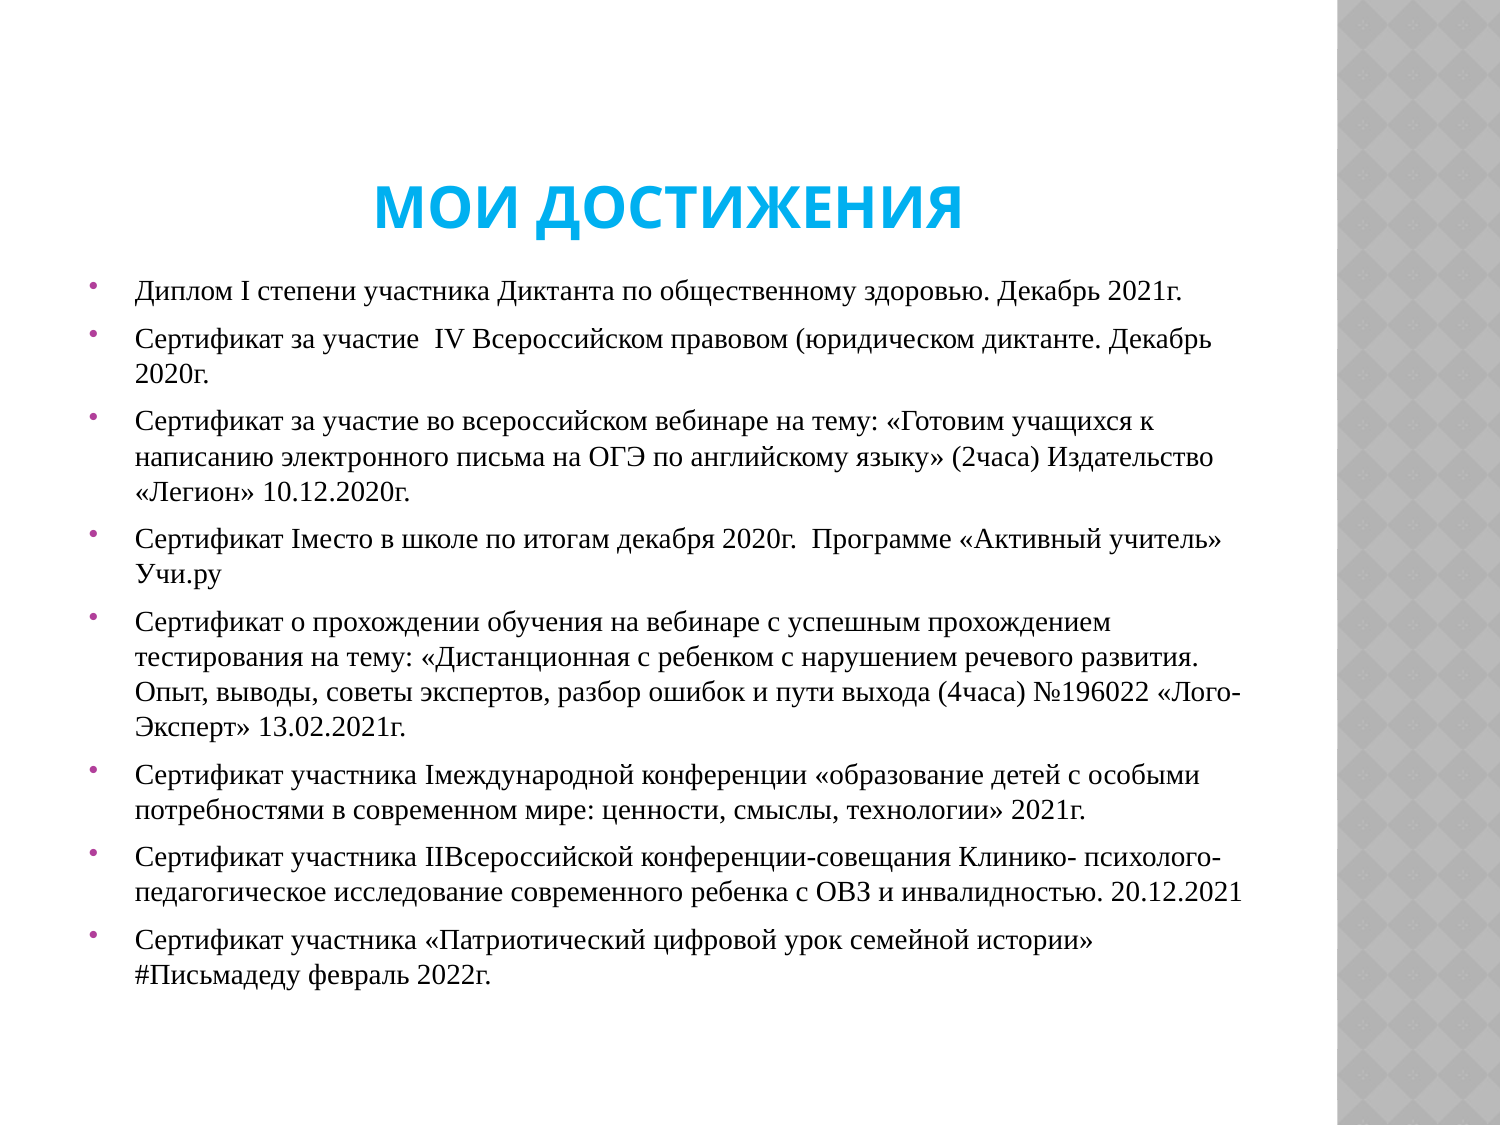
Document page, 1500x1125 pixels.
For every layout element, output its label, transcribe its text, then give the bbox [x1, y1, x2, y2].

list Диплом I степени участника Диктанта по общественному здоровью. Декабрь 2021г. Сертификат за участие IV Всероссийском правовом (юридическом диктанте. Декабрь 2020г. Сертификат за участие во всероссийском вебинаре на тему: «Готовим учащихся к написанию электронного письма на ОГЭ по английскому языку» (2часа) Издательство «Легион» 10.12.2020г. Сертификат Iместо в школе по итогам декабря 2020г. Программе «Активный учитель» Учи.ру Сертификат о прохождении обучения на вебинаре с успешным прохождением тестирования на тему: «Дистанционная с ребенком с нарушением речевого развития. Опыт, выводы, советы экспертов, разбор ошибок и пути выхода (4часа) №196022 «Лого-Эксперт» 13.02.2021г. Сертификат участника Iмеждународной конференции «образование детей с особыми потребностями в современном мире: ценности, смыслы, технологии» 2021г. Сертификат участника IIВсероссийской конференции-совещания Клинико- психолого-педагогическое исследование современного ребенка с ОВЗ и инвалидностью. 20.12.2021 Сертификат участника «Патриотический цифровой урок семейной истории» #Письмадеду февраль 2022г. [75, 264, 1263, 1059]
title Мои Достижения [75, 52, 1263, 240]
